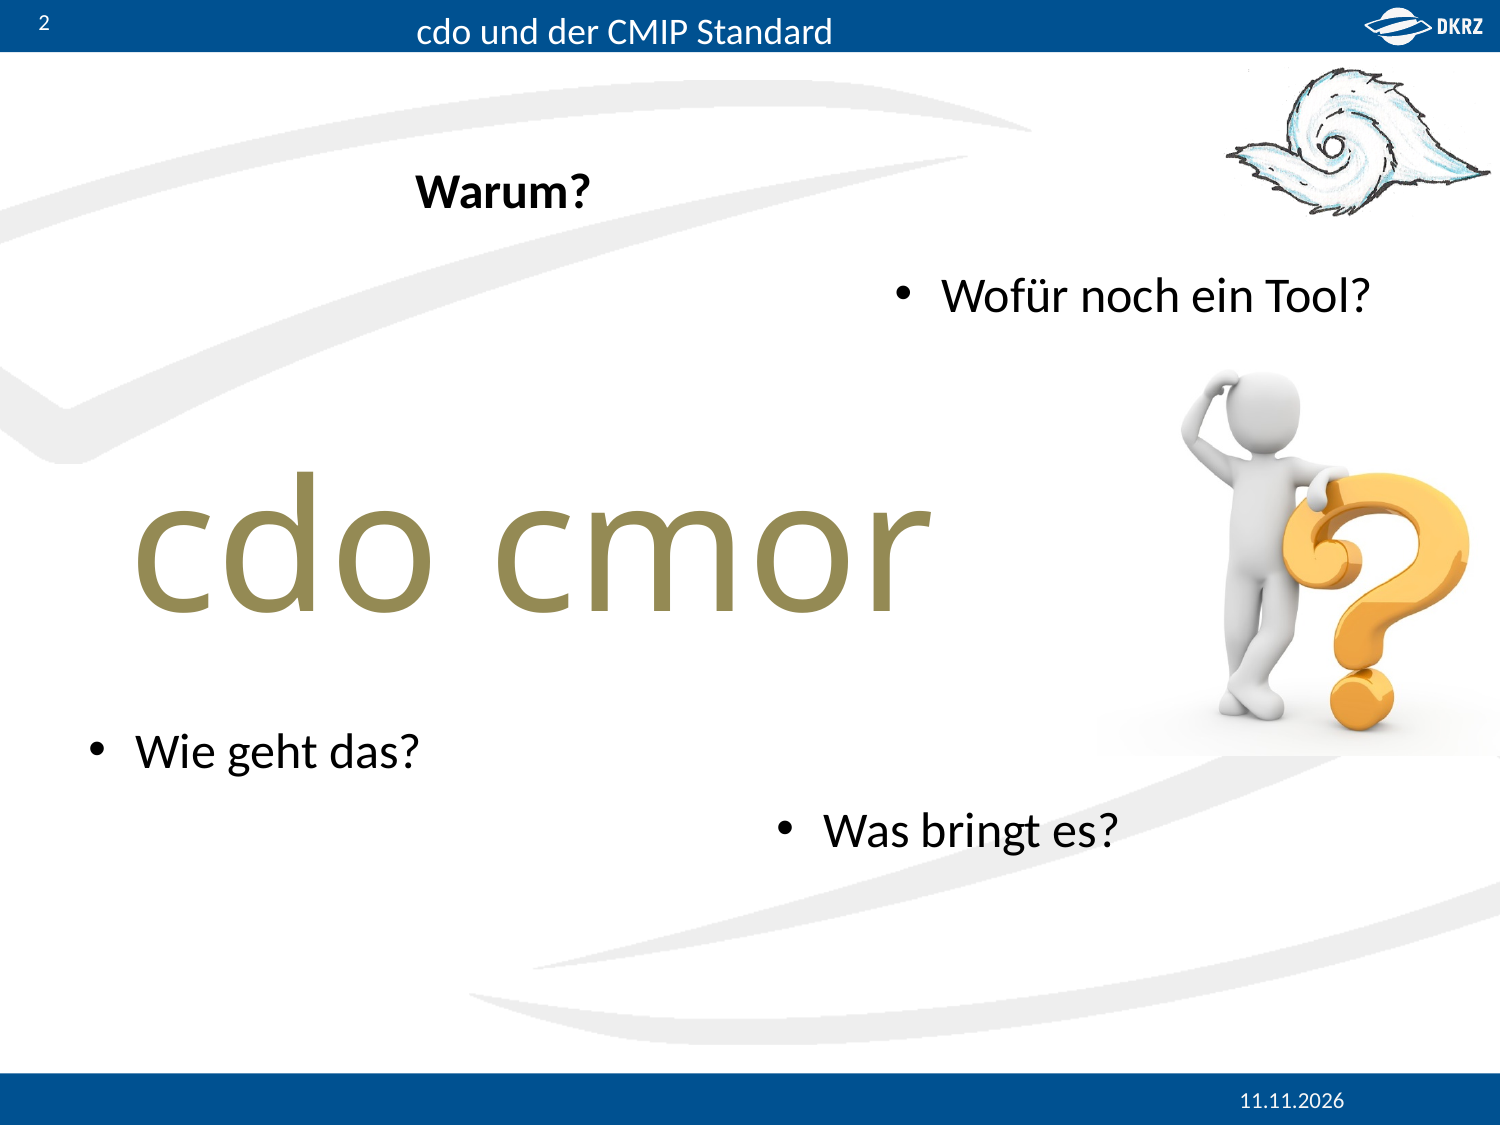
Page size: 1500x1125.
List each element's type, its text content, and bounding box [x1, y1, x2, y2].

picture [0, 80, 1032, 464]
text_box cdo cmor [113, 420, 1092, 656]
text_box Wie geht das? [73, 711, 438, 786]
text_box Wofür noch ein Tool? [879, 254, 1388, 330]
picture [470, 352, 1500, 1044]
text_box Warum? [400, 151, 607, 227]
text_box Was bringt es? [761, 790, 1136, 865]
picture [1222, 65, 1492, 223]
slide_number 2 [1, 0, 65, 53]
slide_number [1187, 1072, 1360, 1125]
